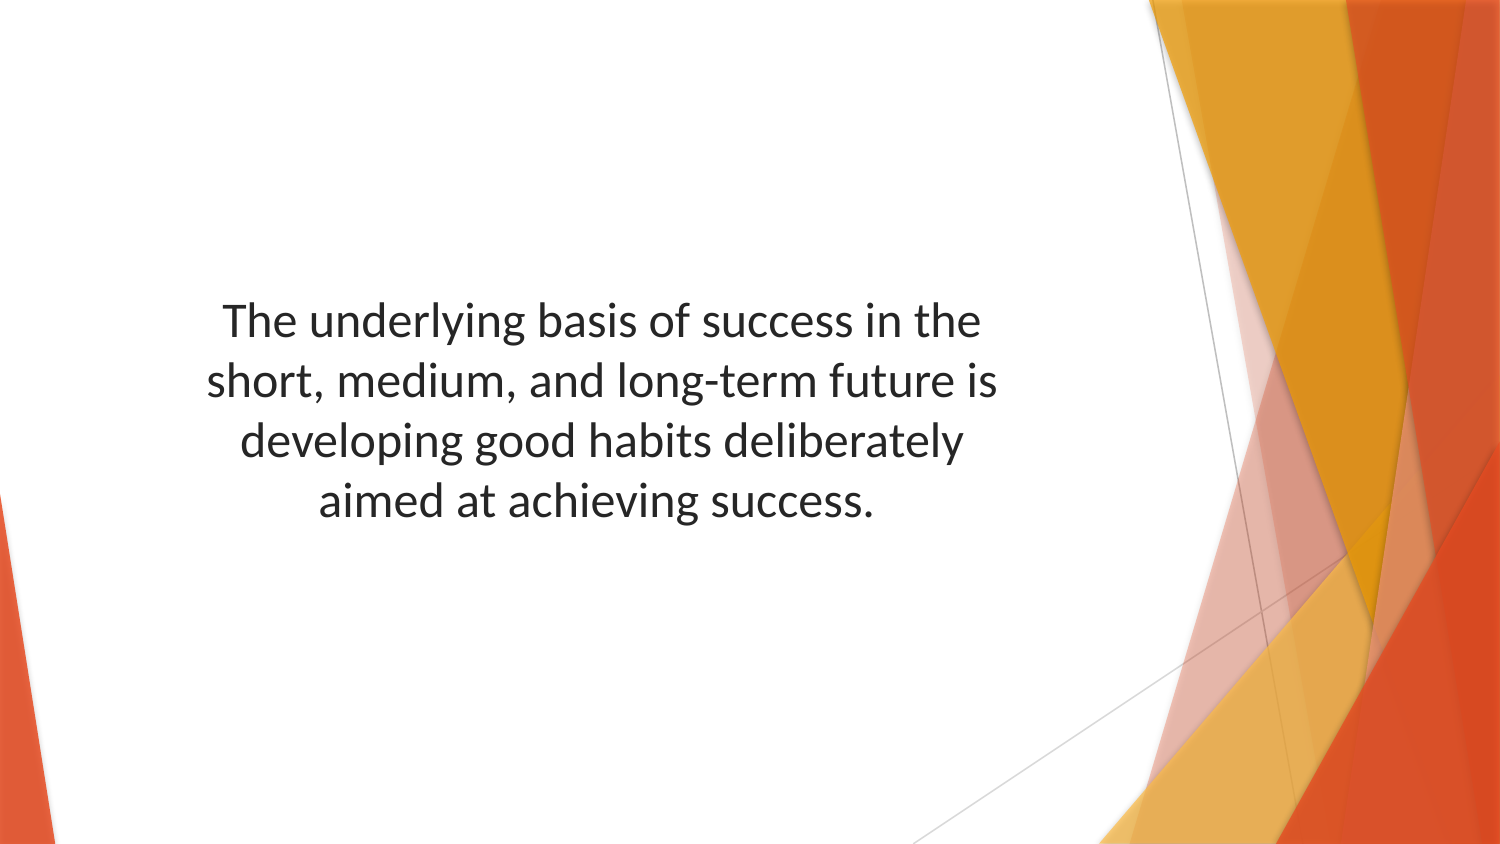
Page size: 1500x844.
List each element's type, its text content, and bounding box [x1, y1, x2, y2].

list The underlying basis of success in the short, medium, and long-term future is developing good habits deliberately aimed at achieving success. [183, 280, 1022, 694]
